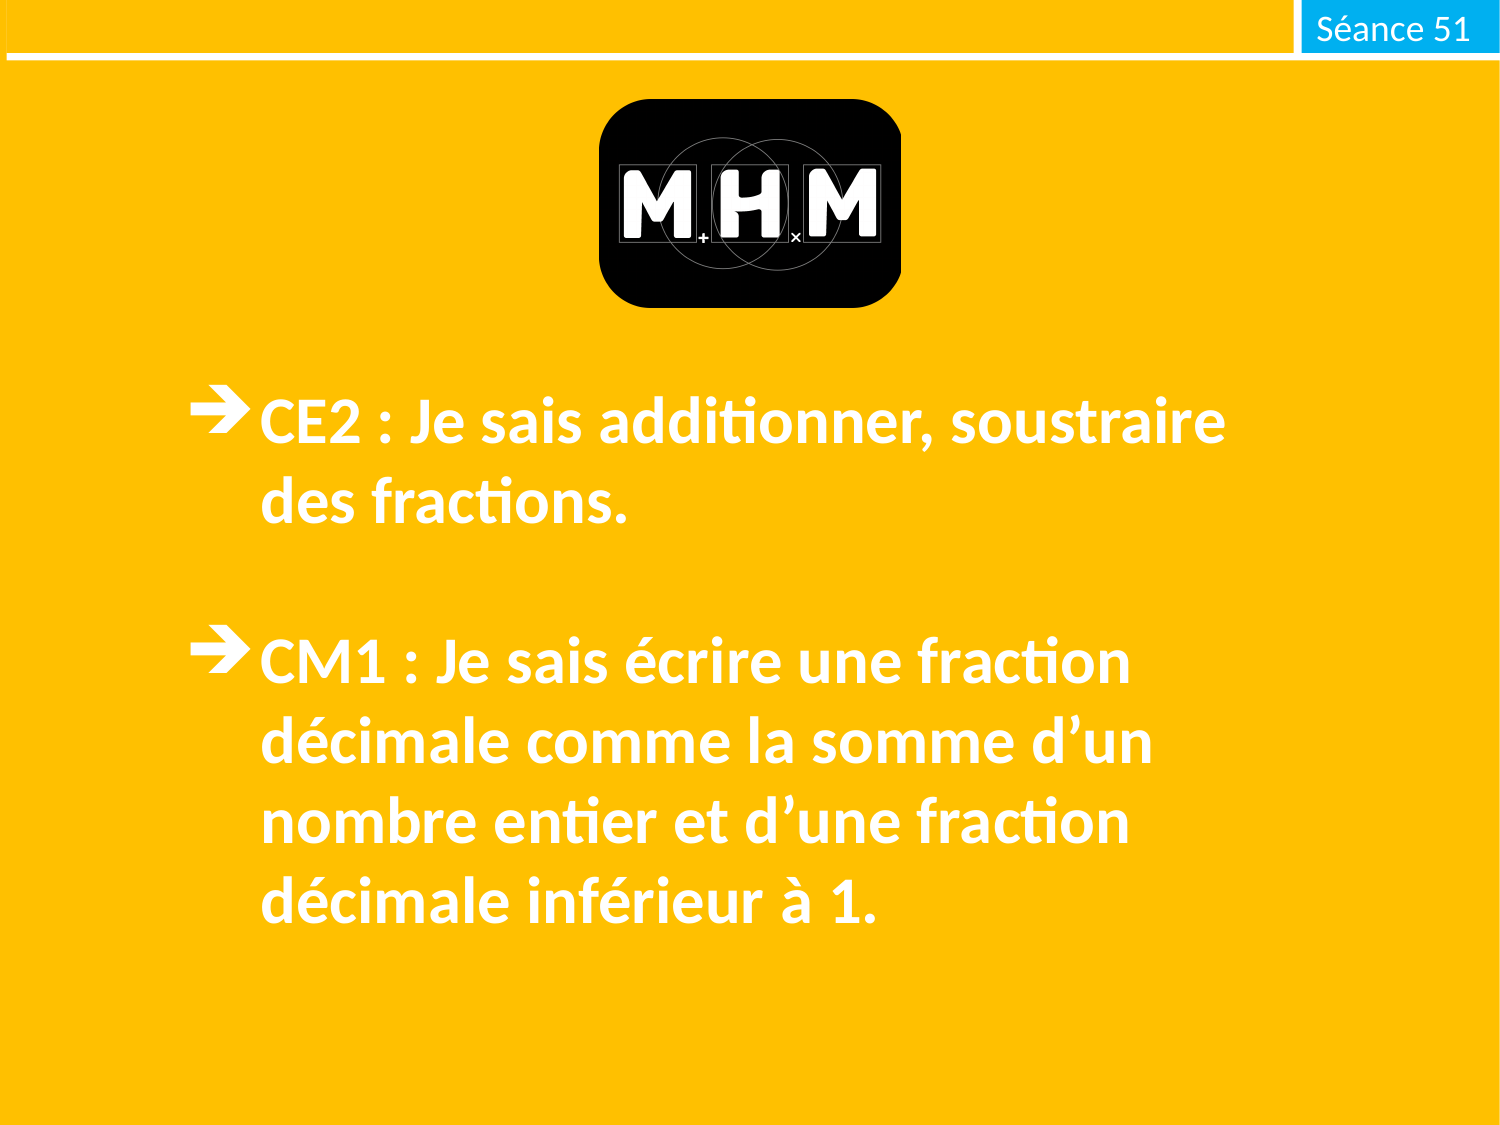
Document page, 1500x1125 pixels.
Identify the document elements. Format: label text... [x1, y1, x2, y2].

text_box CE2 : Je sais additionner, soustraire des fractions. CM1 : Je sais écrire une fraction décimale comme la somme d’un nombre entier et d’une fraction décimale inférieur à 1. [170, 369, 1342, 945]
picture [599, 99, 901, 308]
text_box [0, 58, 1500, 1125]
